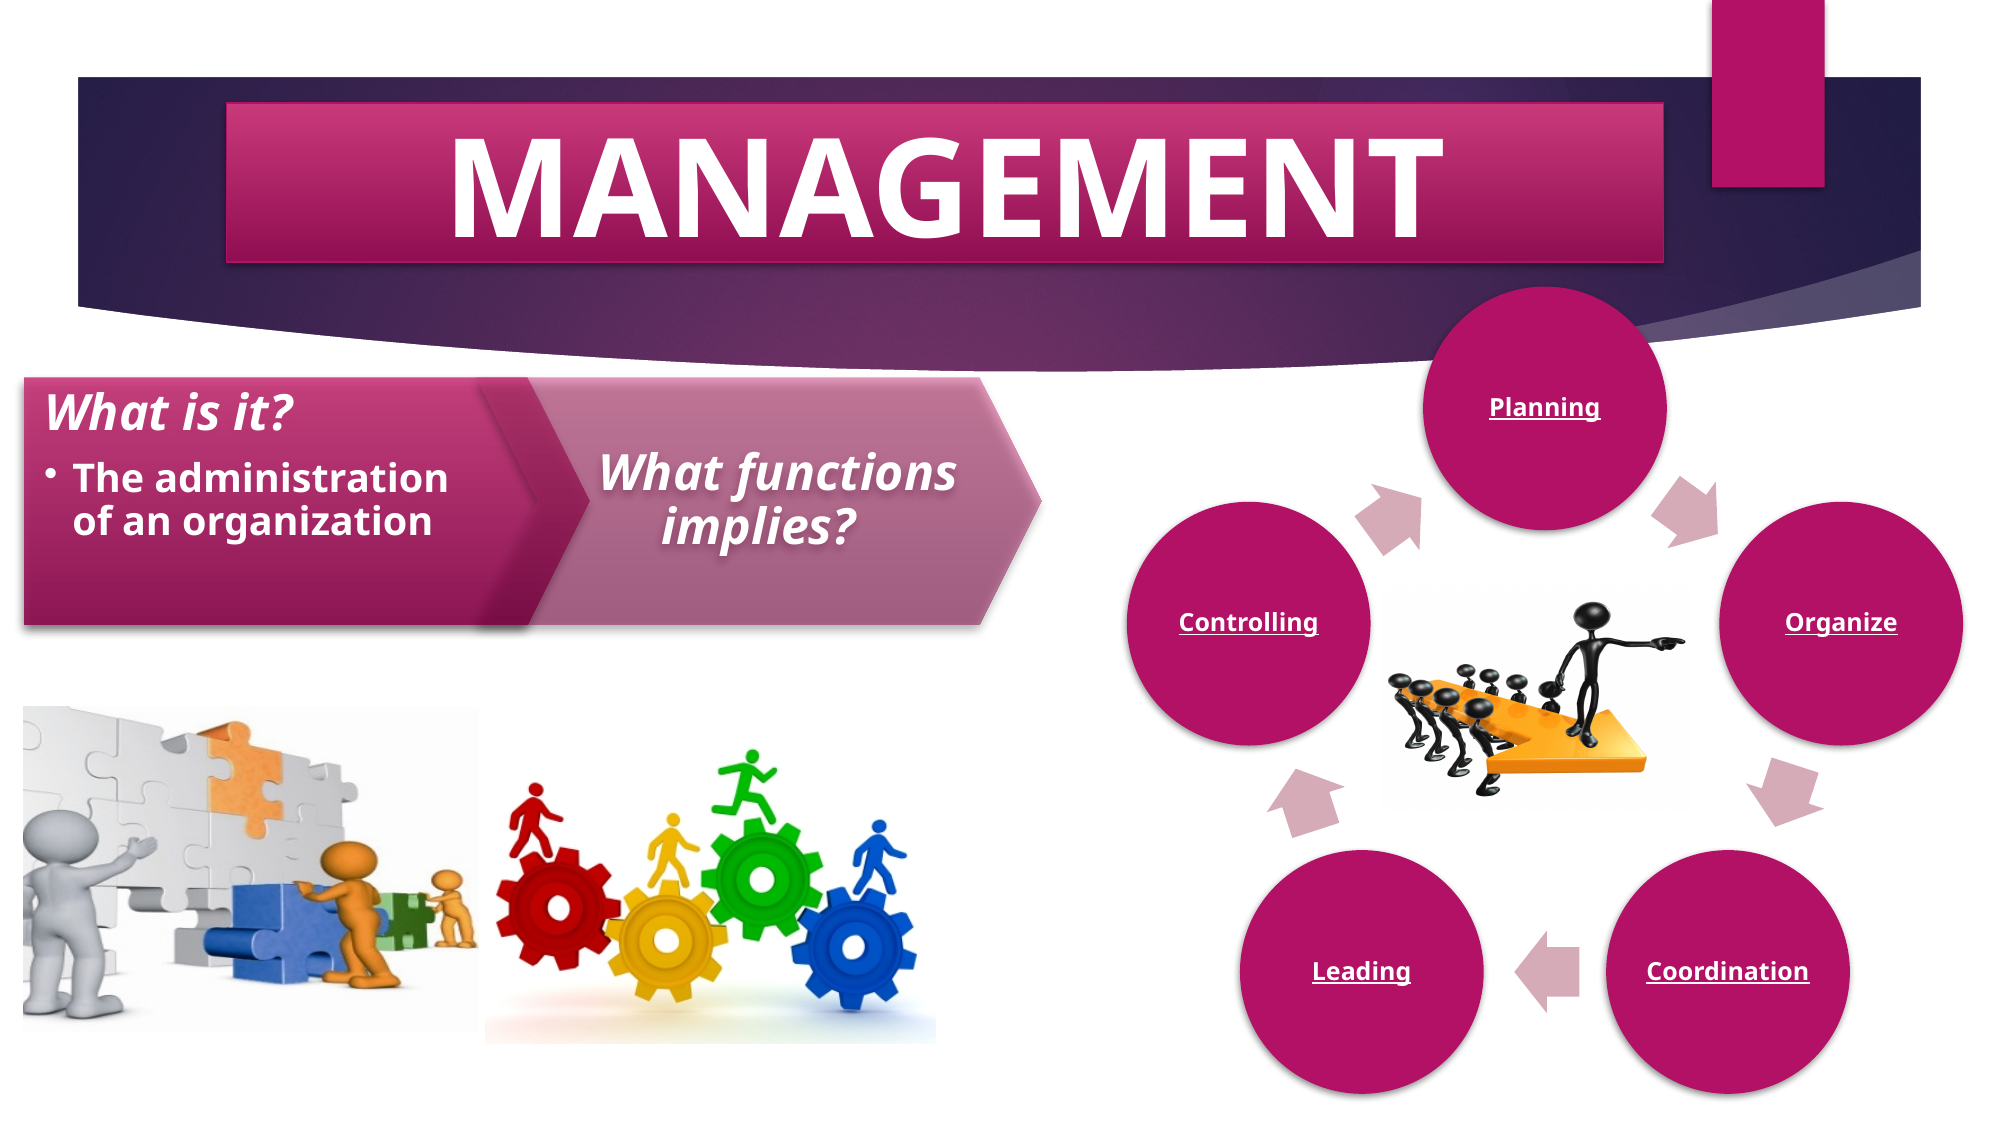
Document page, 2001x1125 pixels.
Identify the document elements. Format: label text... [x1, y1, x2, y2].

picture [485, 705, 937, 1044]
title MANAGEMENT [226, 102, 1664, 263]
picture [23, 705, 479, 1032]
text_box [643, 286, 2000, 1095]
picture [1380, 587, 1693, 811]
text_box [23, 377, 639, 625]
